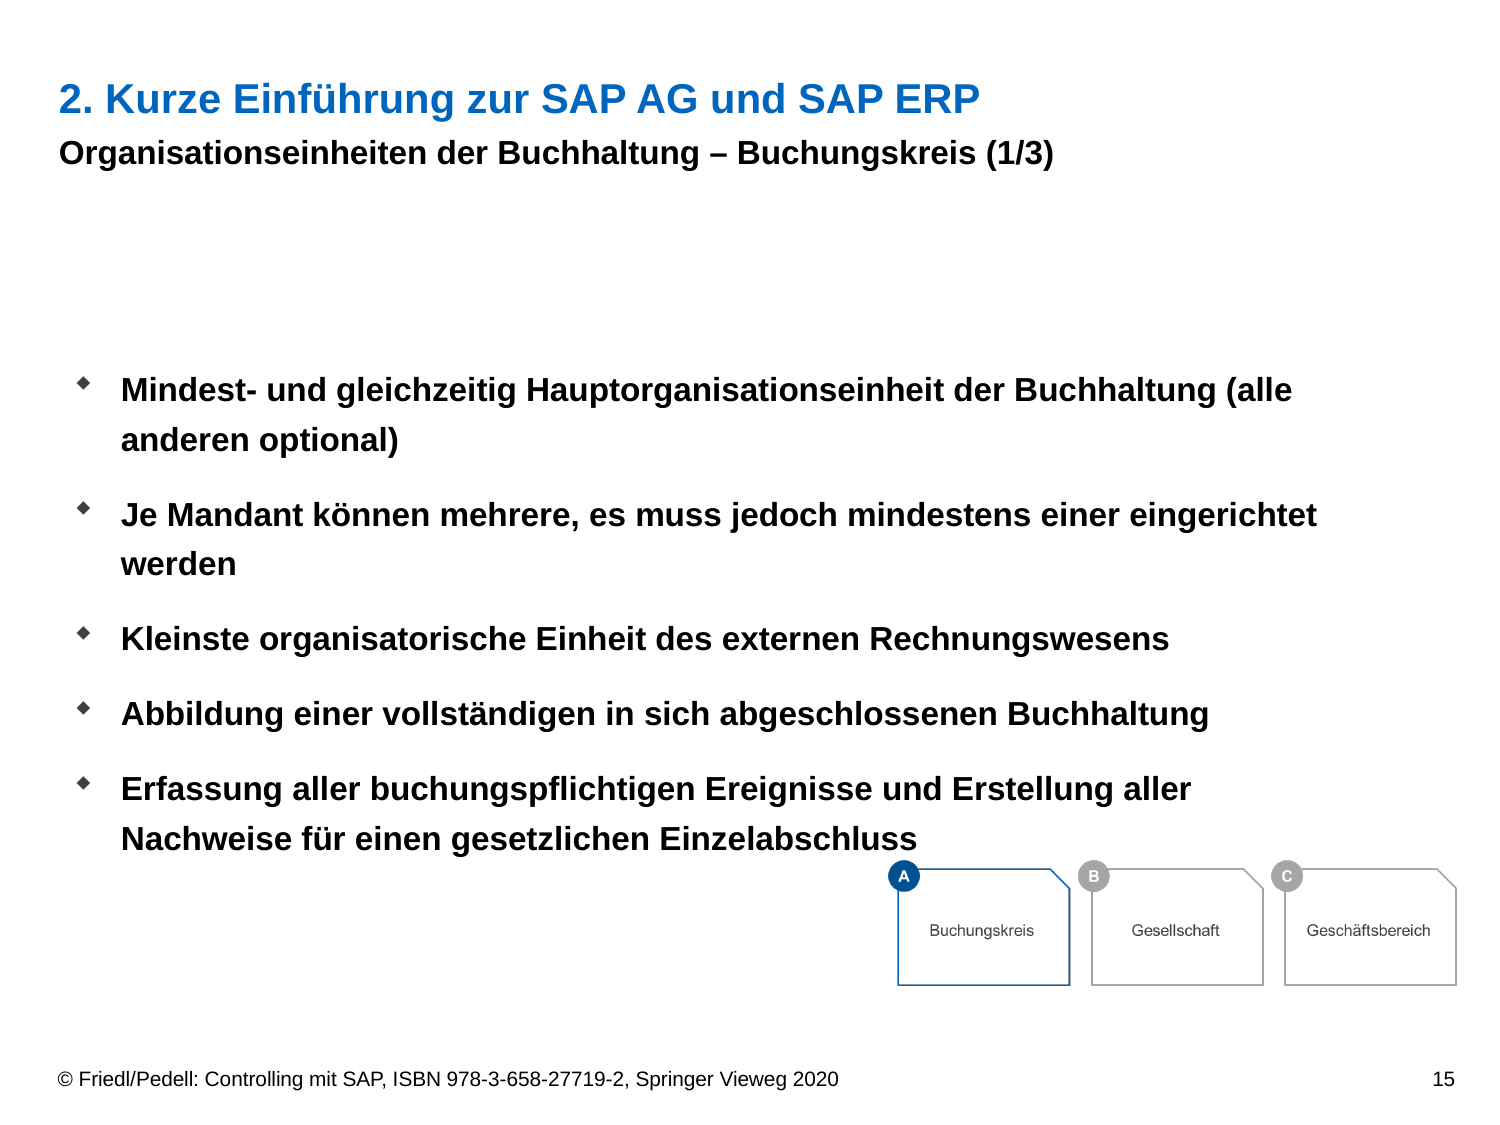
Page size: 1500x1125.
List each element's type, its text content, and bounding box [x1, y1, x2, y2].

list Organisationseinheiten der Buchhaltung – Buchungskreis (1/3) [58, 121, 1278, 171]
slide_number 15 [1262, 1058, 1470, 1119]
title 2. Kurze Einführung zur SAP AG und SAP ERP [58, 58, 1278, 119]
picture [888, 860, 1457, 987]
footer © Friedl/Pedell: Controlling mit SAP, ISBN 978-3-658-27719-2, Springer Vieweg 2020 [42, 1058, 1235, 1113]
list Mindest- und gleichzeitig Hauptorganisationseinheit der Buchhaltung (alle anderen optional) Je Mandant können mehrere, es muss jedoch mindestens einer eingerichtet werden Kleinste organisatorische Einheit des externen Rechnungswesens Abbildung einer vollständigen in sich abgeschlossenen Buchhaltung Erfassung aller buchungspflichtigen Ereignisse und Erstellung aller Nachweise für einen gesetzlichen Einzelabschluss [58, 236, 1347, 979]
